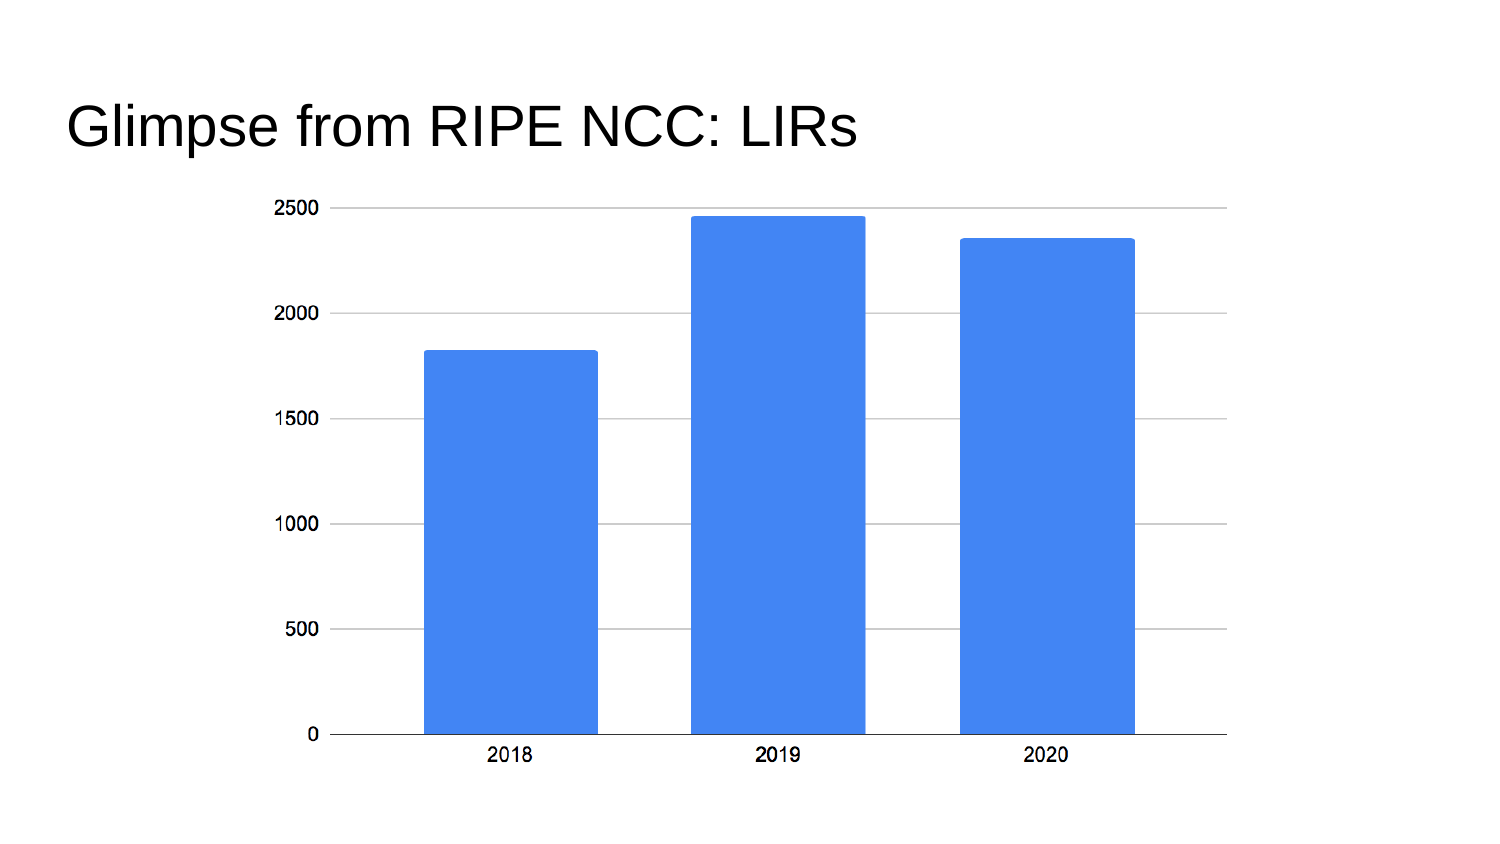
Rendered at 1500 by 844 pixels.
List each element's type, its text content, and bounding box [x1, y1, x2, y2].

picture [241, 166, 1259, 796]
title Glimpse from RIPE NCC: LIRs [51, 72, 1449, 167]
